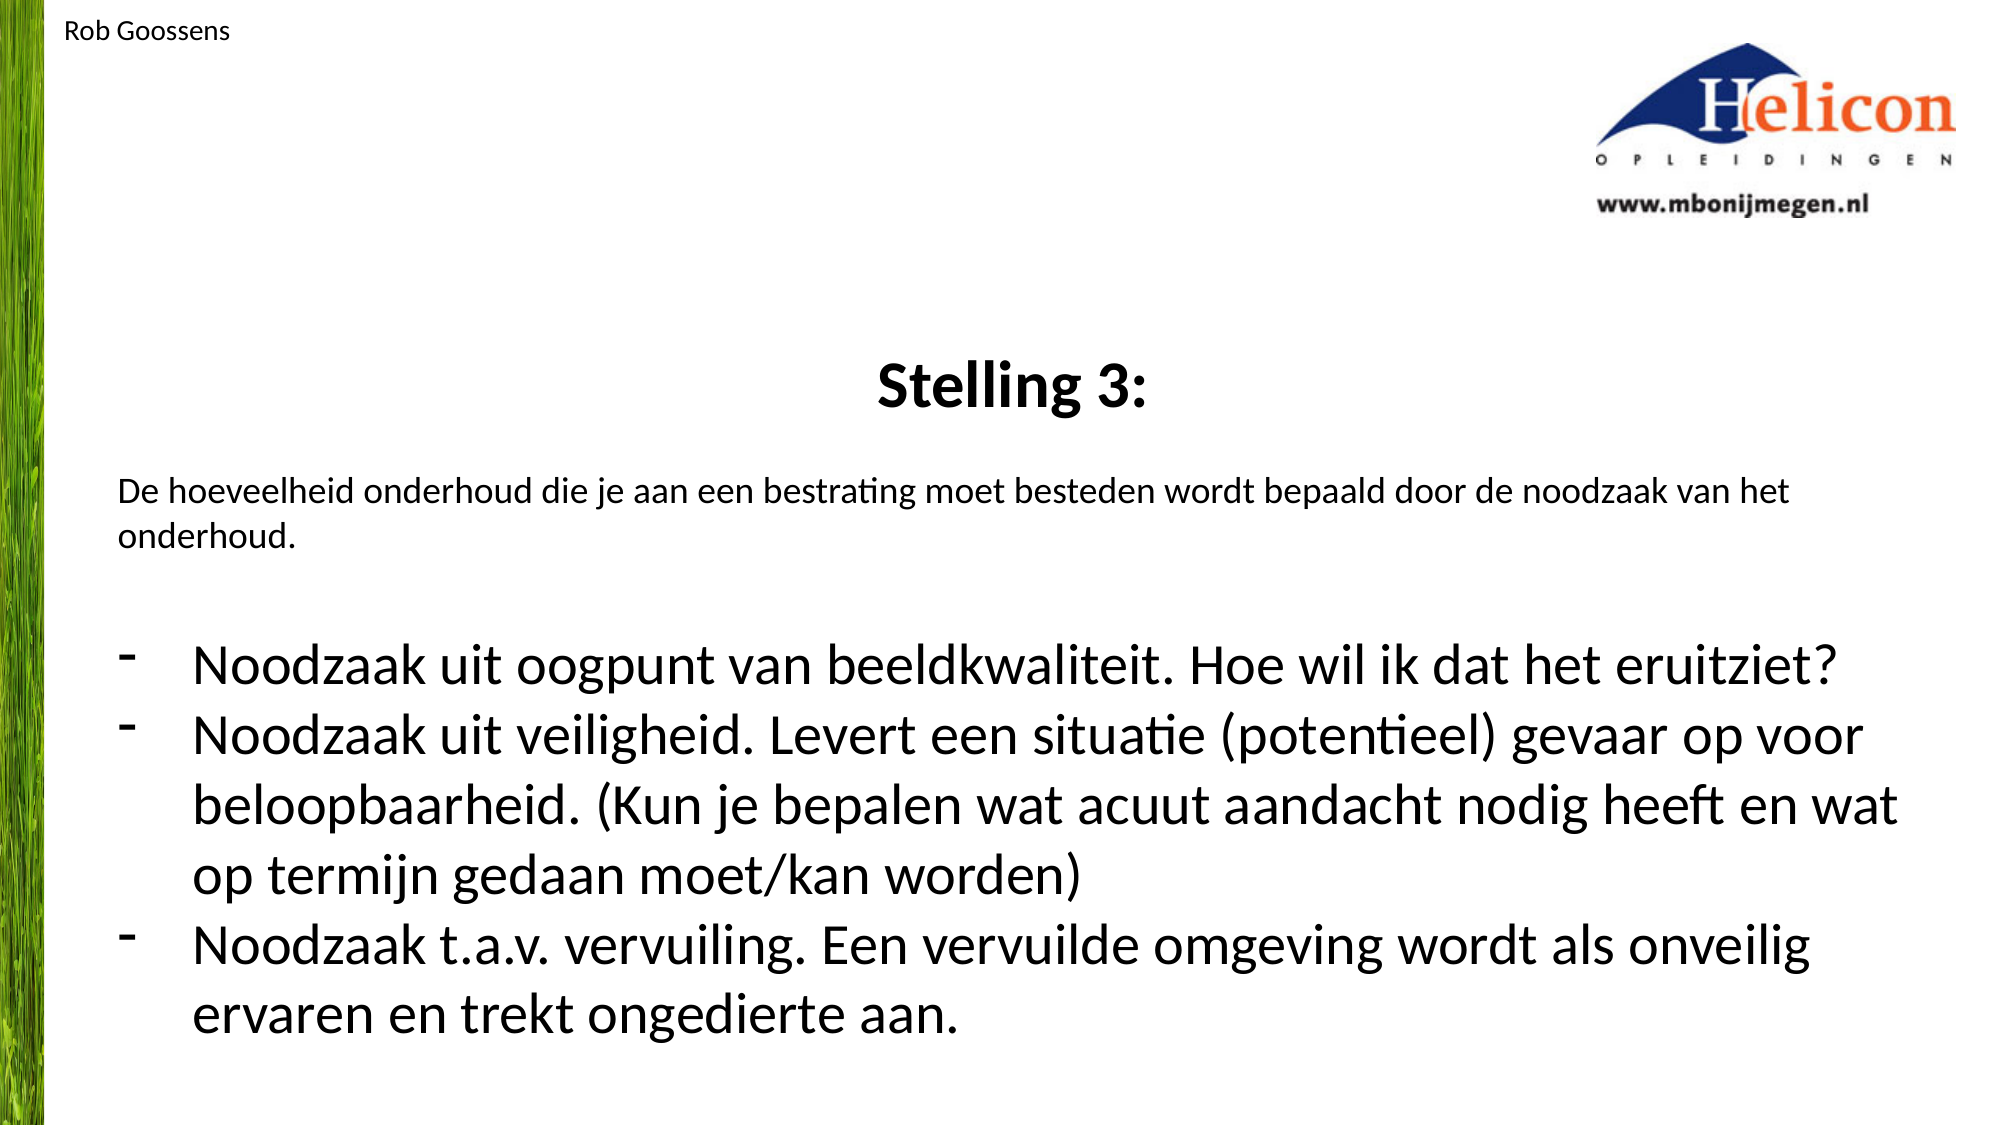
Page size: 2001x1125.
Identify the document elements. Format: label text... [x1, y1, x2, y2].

text_box Stelling 3: De hoeveelheid onderhoud die je aan een bestrating moet besteden wordt bepaald door de noodzaak van het onderhoud. Noodzaak uit oogpunt van beeldkwaliteit. Hoe wil ik dat het eruitziet? Noodzaak uit veiligheid. Levert een situatie (potentieel) gevaar op voor beloopbaarheid. (Kun je bepalen wat acuut aandacht nodig heeft en wat op termijn gedaan moet/kan worden) Noodzaak t.a.v. vervuiling. Een vervuilde omgeving wordt als onveilig ervaren en trekt ongedierte aan. [102, 333, 1924, 1053]
picture [1596, 43, 1956, 218]
text_box [0, 0, 45, 1125]
text_box Rob Goossens [49, 3, 250, 54]
